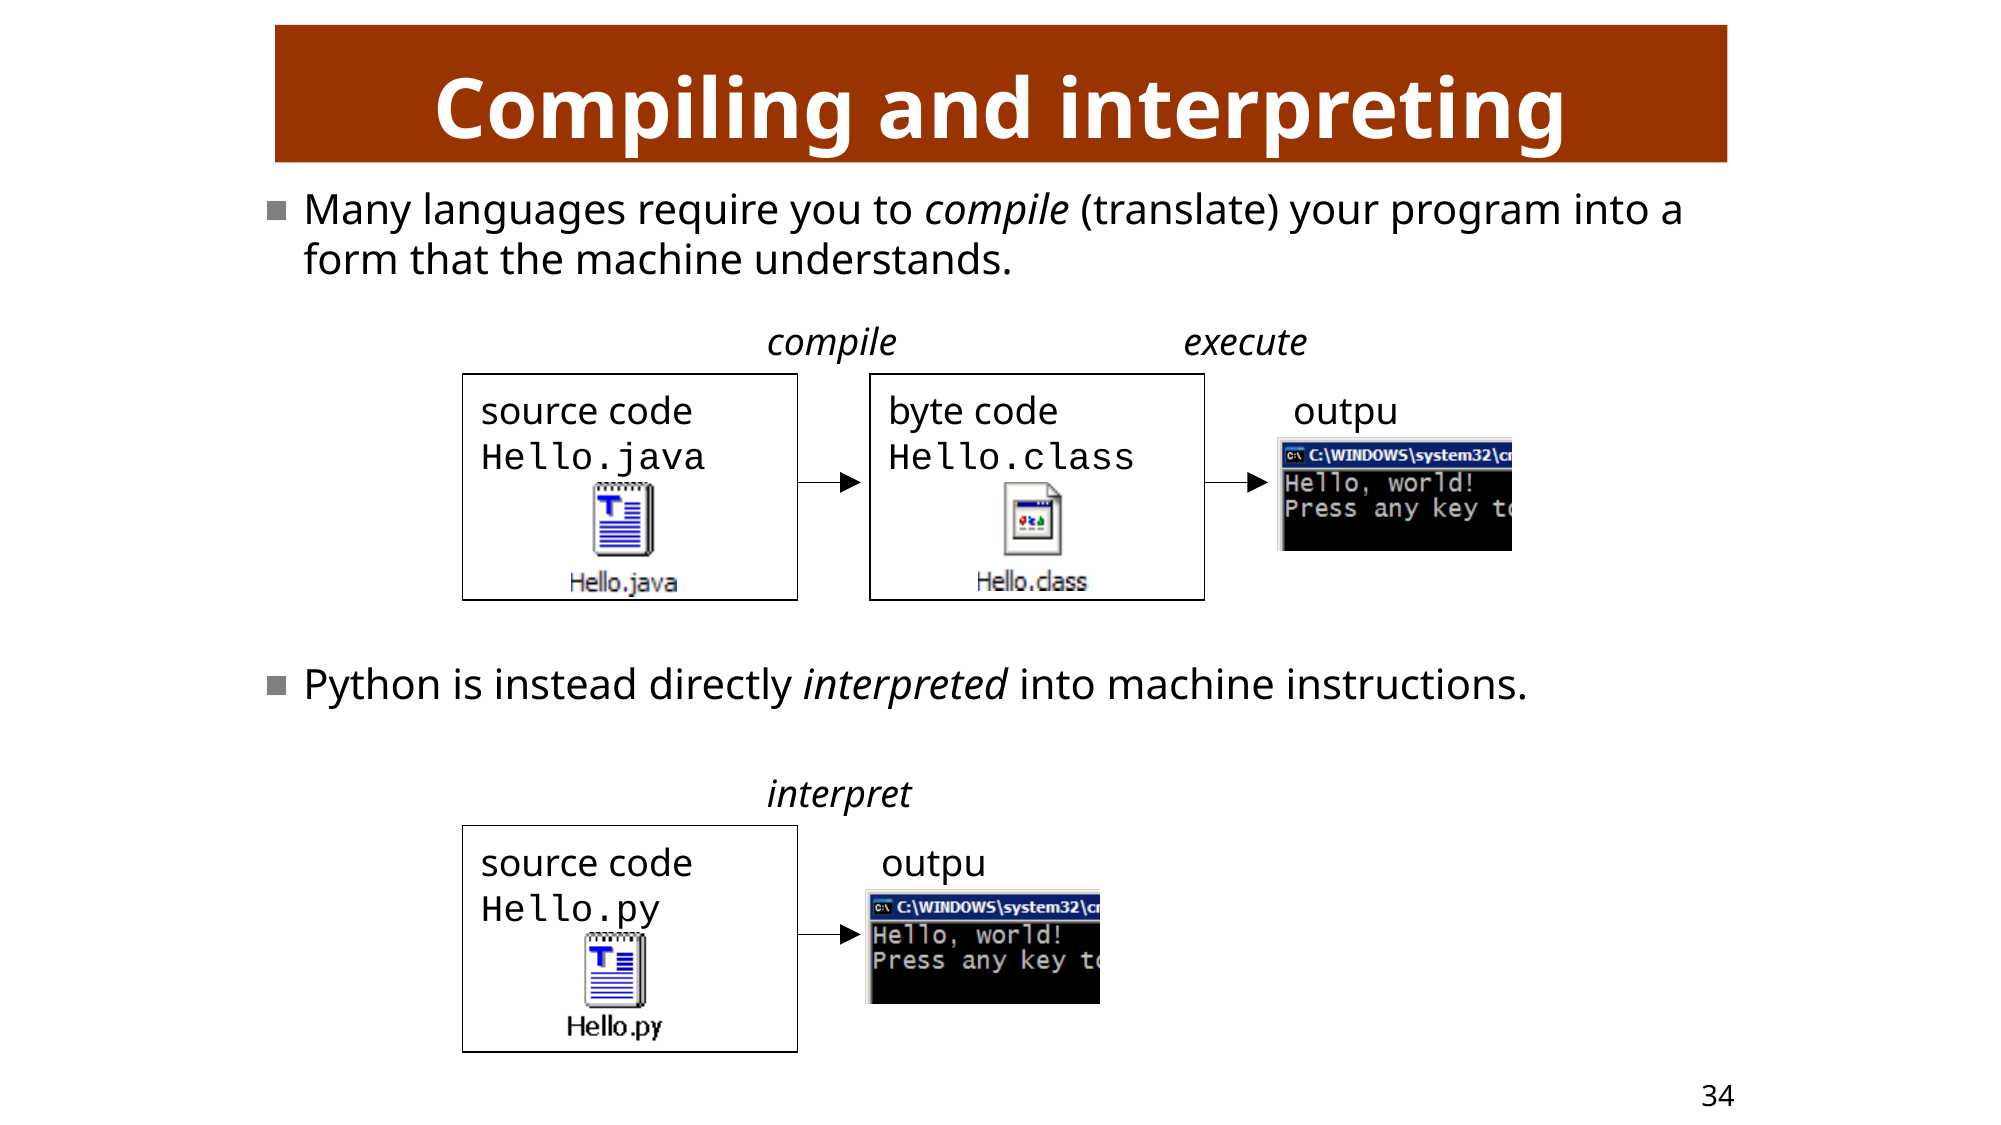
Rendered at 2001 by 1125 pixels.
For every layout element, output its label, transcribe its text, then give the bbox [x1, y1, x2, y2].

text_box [462, 310, 1512, 600]
title Compiling and interpreting [275, 24, 1728, 163]
list Many languages require you to compile (translate) your program into a form that the machine understands. Python is instead directly interpreted into machine instructions. [249, 174, 1750, 1088]
slide_number 34 [1524, 1088, 1750, 1125]
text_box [462, 762, 1100, 1053]
